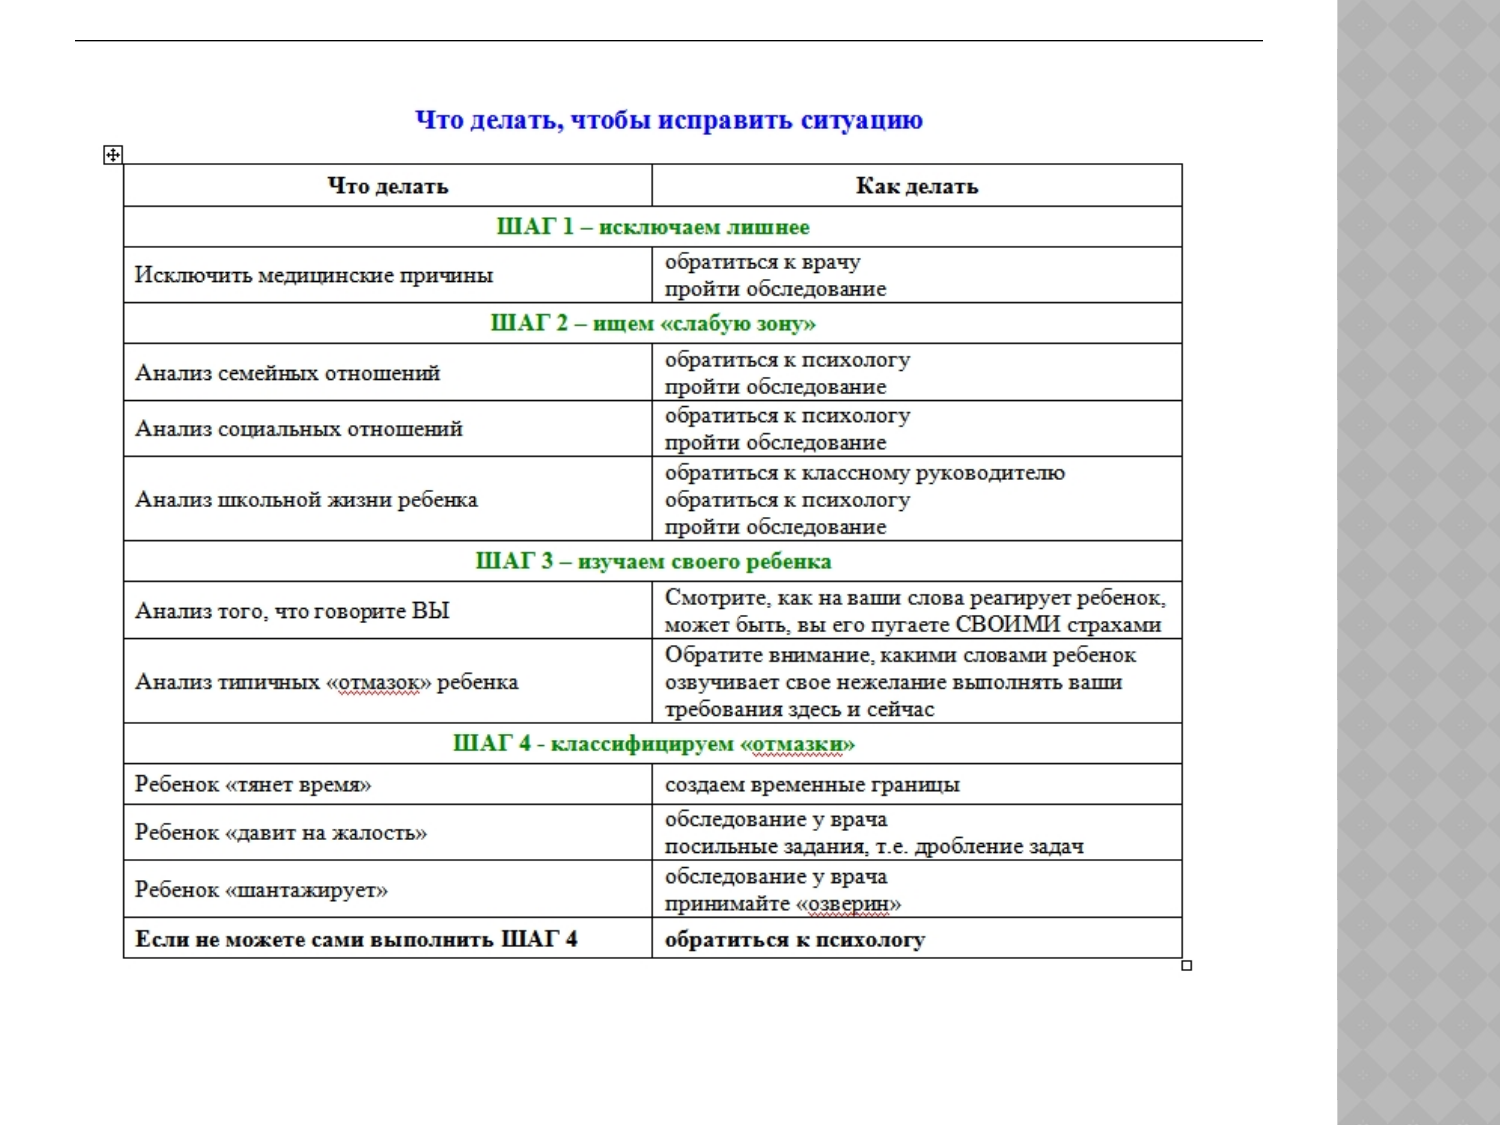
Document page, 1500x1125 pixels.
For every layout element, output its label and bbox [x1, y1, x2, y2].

list [74, 40, 1263, 1085]
